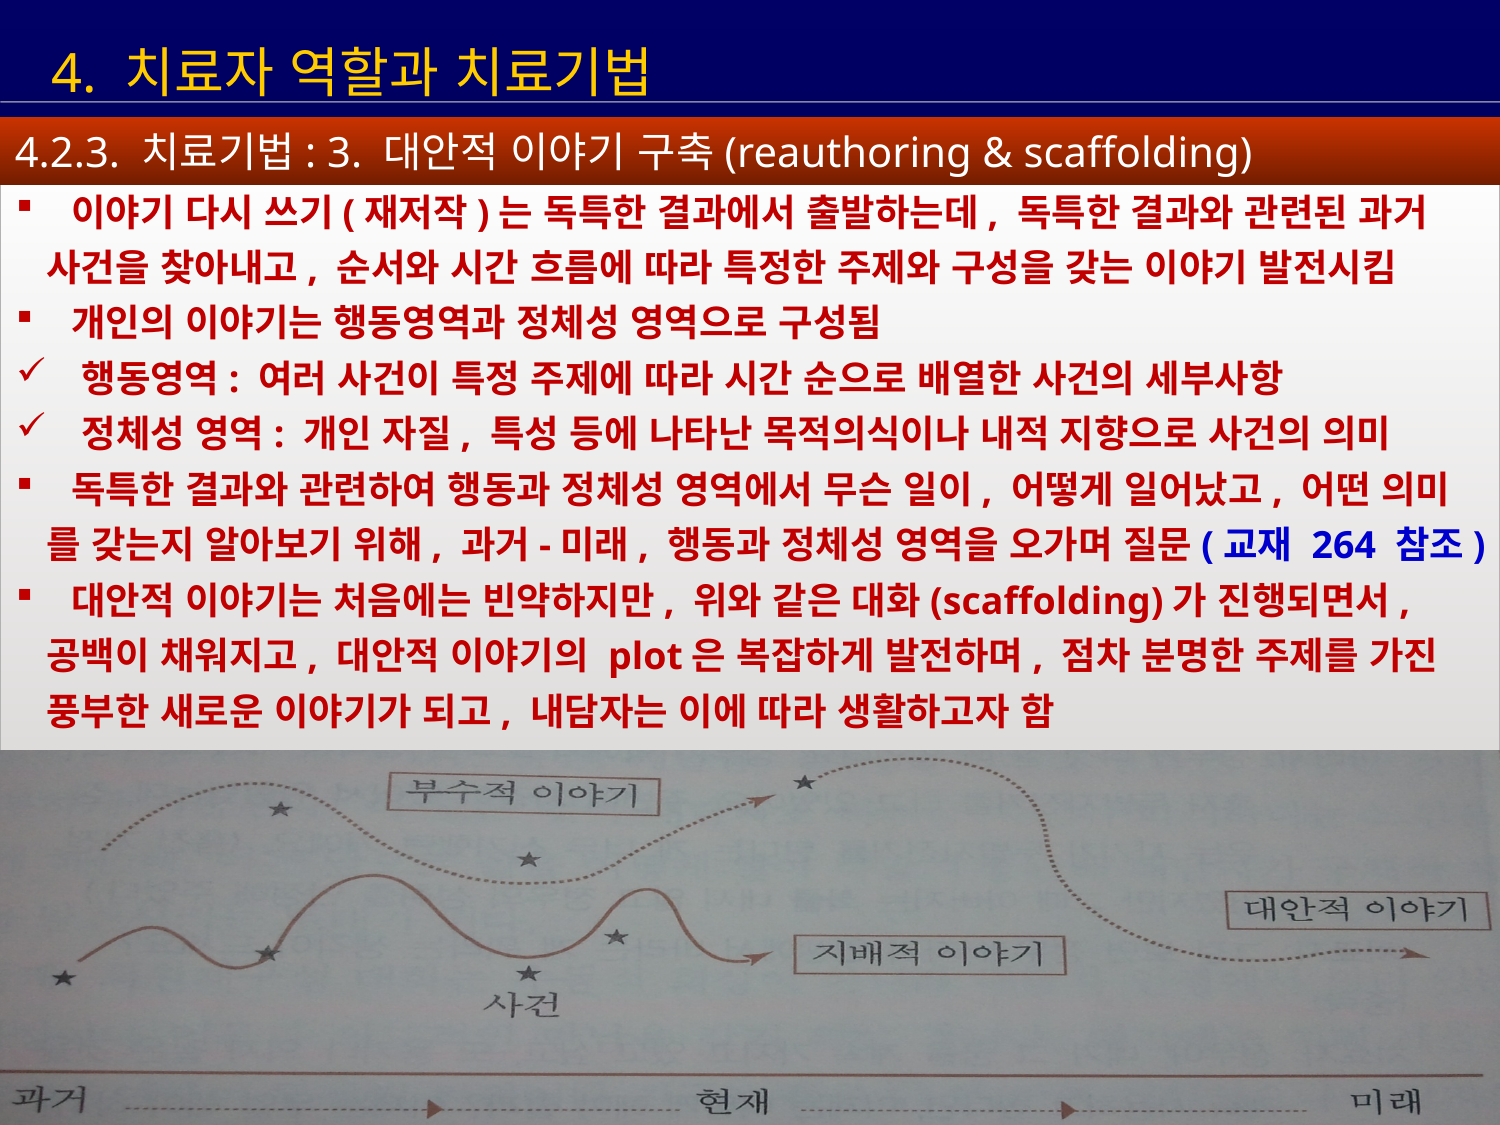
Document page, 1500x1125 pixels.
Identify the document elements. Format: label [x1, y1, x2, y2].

text_box [0, 0, 1500, 1125]
